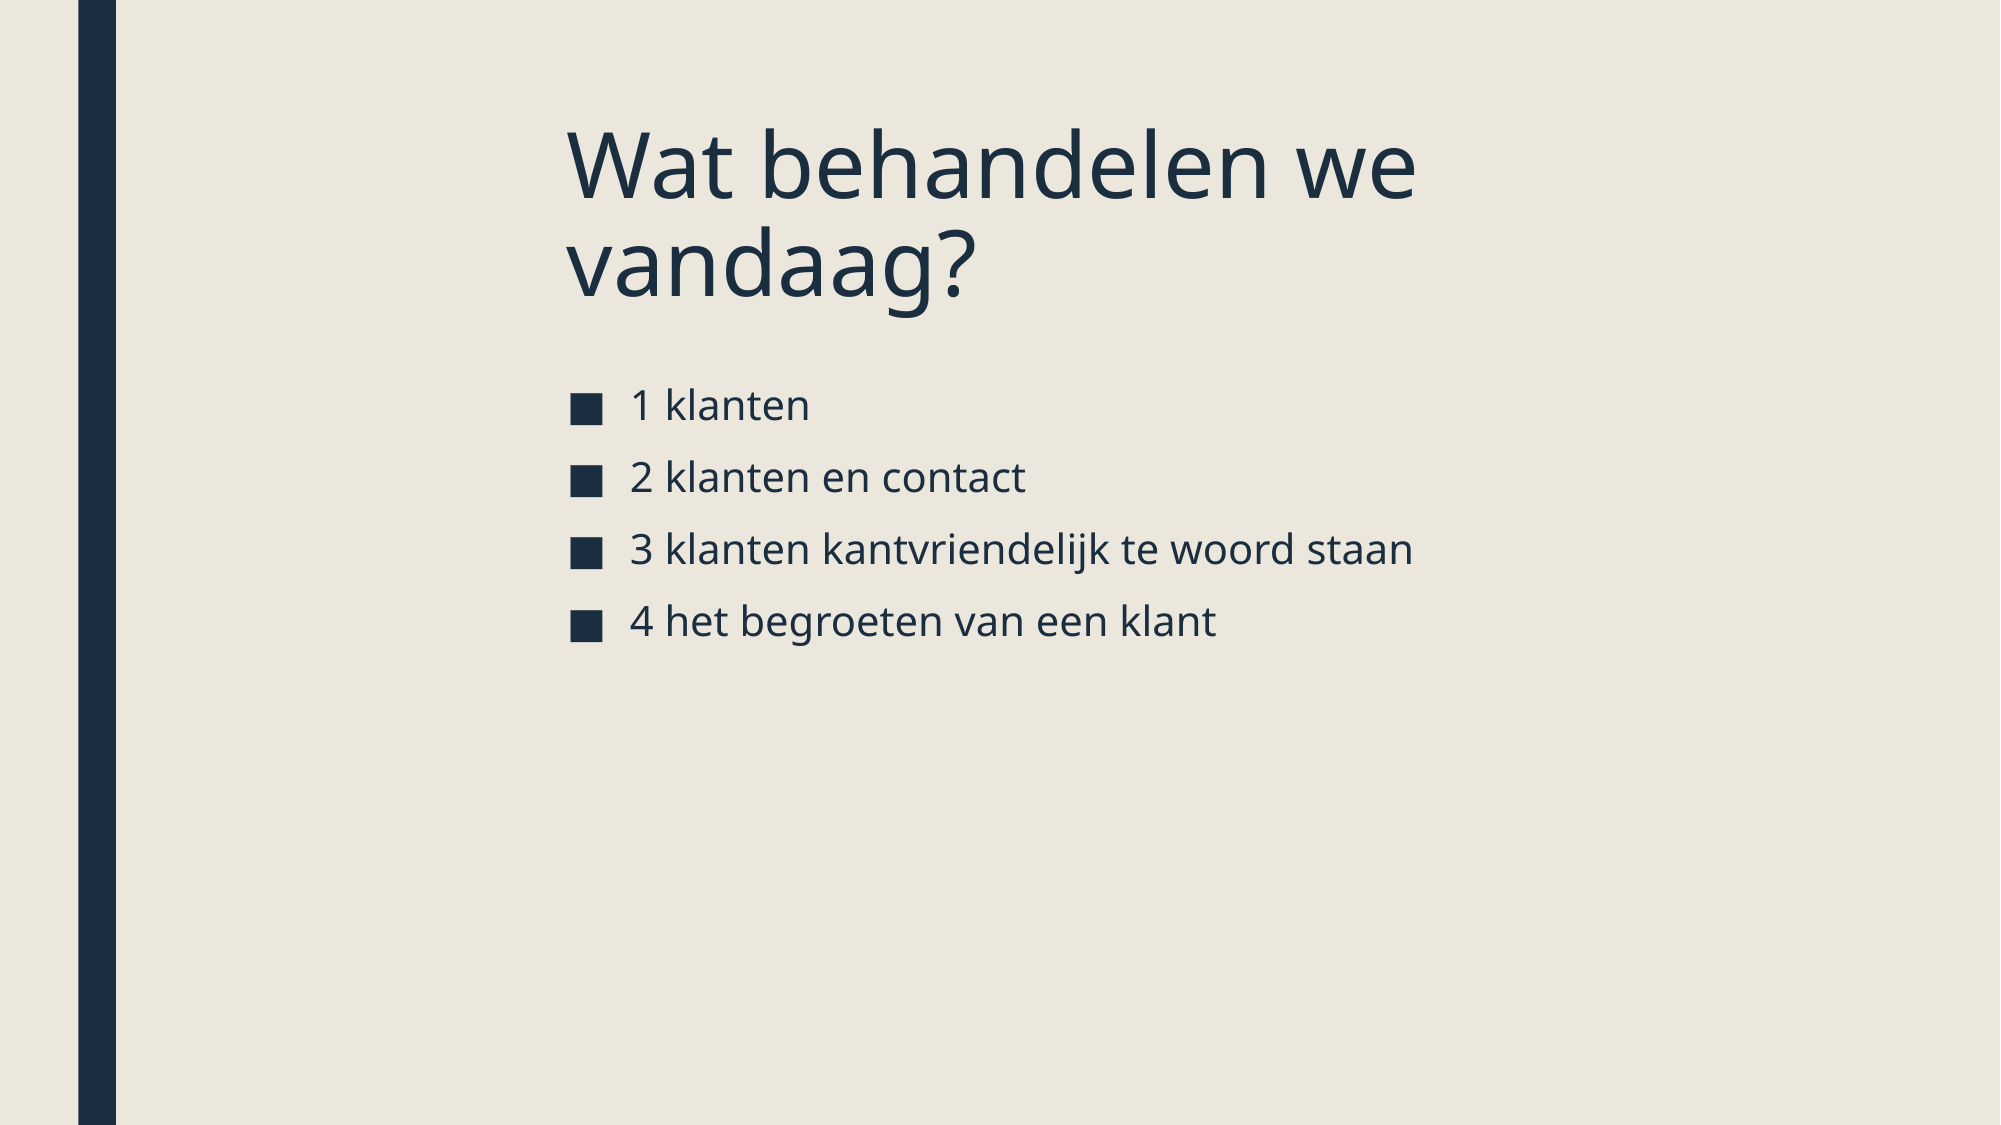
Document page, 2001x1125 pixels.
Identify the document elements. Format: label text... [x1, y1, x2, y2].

title Wat behandelen we vandaag? [551, 112, 1816, 357]
list 1 klanten 2 klanten en contact 3 klanten kantvriendelijk te woord staan 4 het begroeten van een klant [551, 375, 1816, 963]
